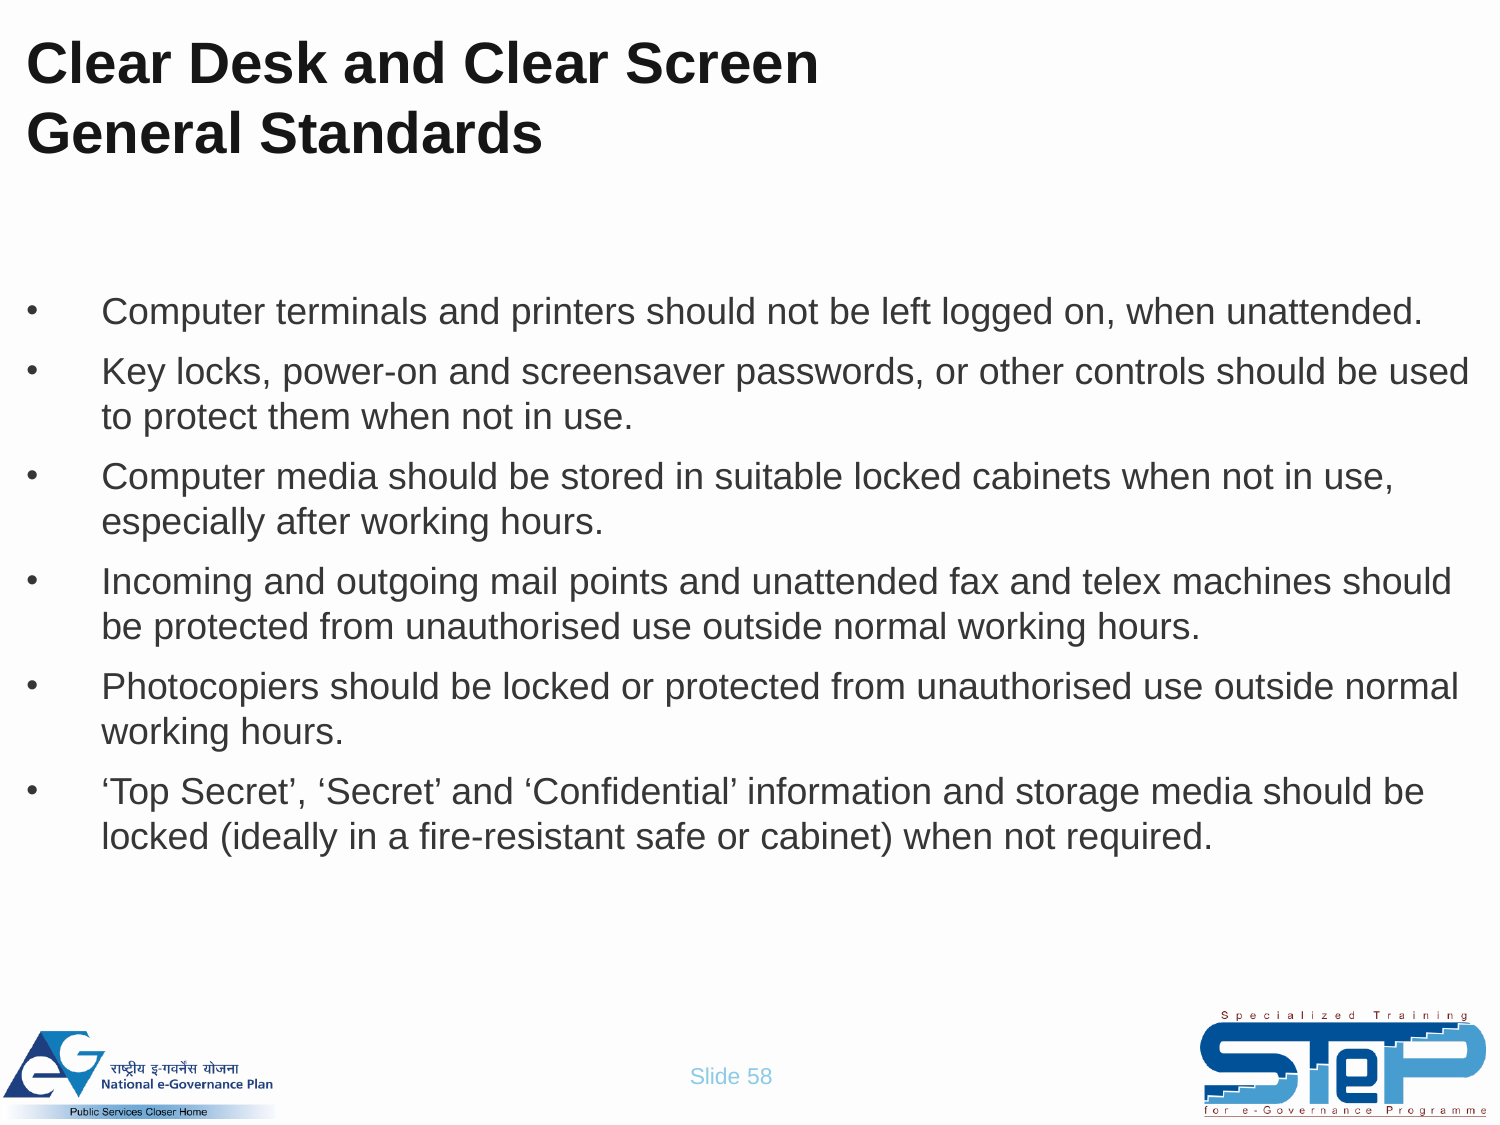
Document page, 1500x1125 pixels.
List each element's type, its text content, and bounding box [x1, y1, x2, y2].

picture [1200, 1011, 1486, 1117]
list Computer terminals and printers should not be left logged on, when unattended. Key locks, power-on and screensaver passwords, or other controls should be used to protect them when not in use. Computer media should be stored in suitable locked cabinets when not in use, especially after working hours. Incoming and outgoing mail points and unattended fax and telex machines should be protected from unauthorised use outside normal working hours. Photocopiers should be locked or protected from unauthorised use outside normal working hours. ‘Top Secret’, ‘Secret’ and ‘Confidential’ information and storage media should be locked (ideally in a fire-resistant safe or cabinet) when not required. [26, 287, 1474, 999]
picture [2, 1031, 275, 1119]
title Clear Desk and Clear Screen General Standards [26, 24, 1472, 150]
